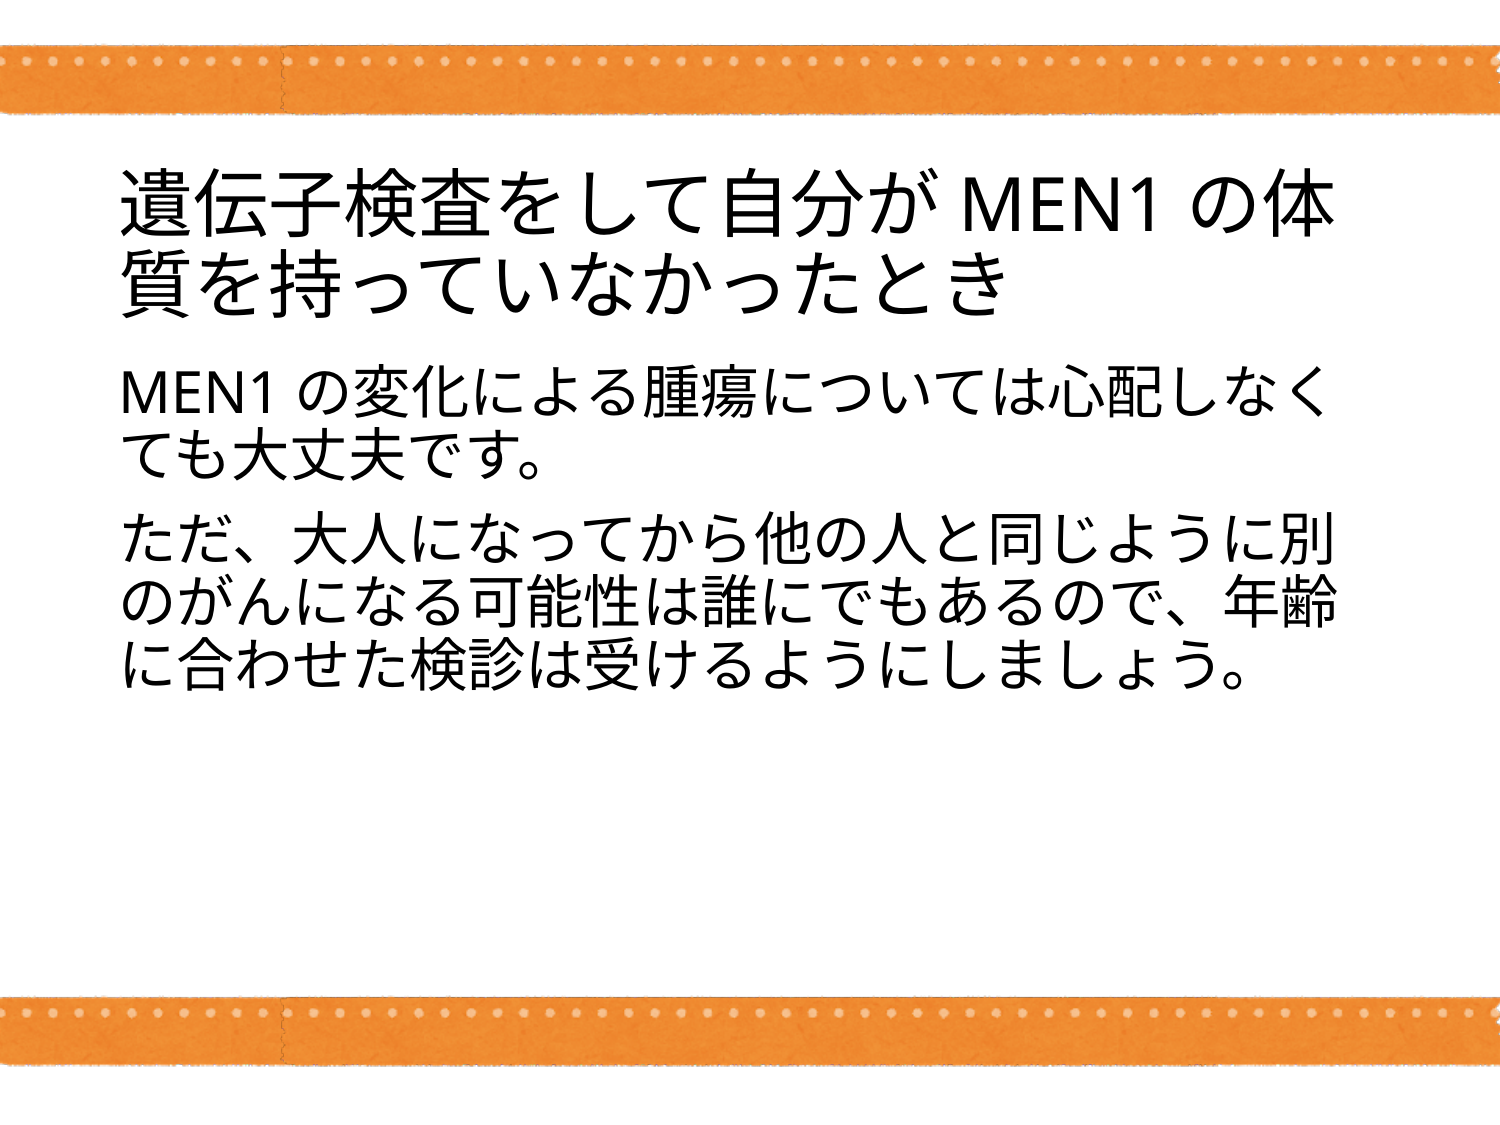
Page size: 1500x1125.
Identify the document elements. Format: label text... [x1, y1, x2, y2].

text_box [0, 974, 1500, 1091]
list MEN1の変化による腫瘍については心配しなくても大丈夫です。 ただ、大人になってから他の人と同じように別のがんになる可能性は誰にでもあるので、年齢に合わせた検診は受けるようにしましょう。 [103, 355, 1397, 974]
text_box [0, 22, 1500, 139]
title 遺伝子検査をして自分がMEN1の体質を持っていなかったとき [103, 139, 1397, 355]
